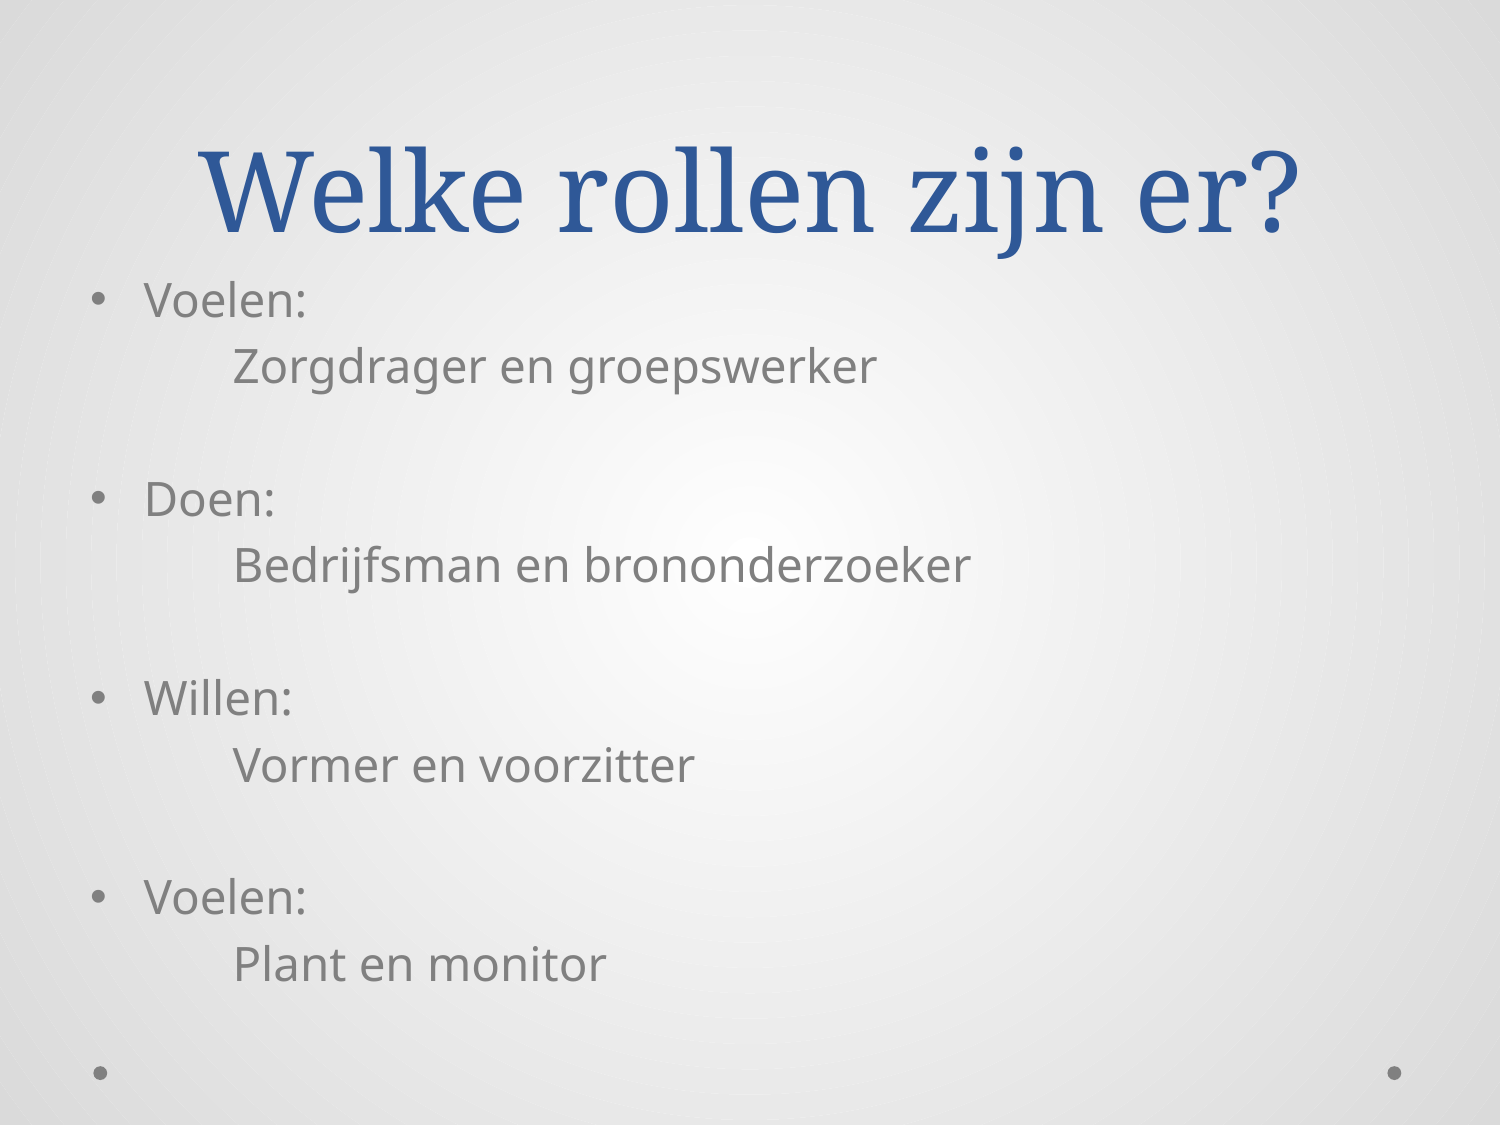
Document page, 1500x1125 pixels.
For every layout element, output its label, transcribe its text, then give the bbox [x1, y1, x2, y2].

list Voelen: Zorgdrager en groepswerker Doen: Bedrijfsman en brononderzoeker Willen: Vormer en voorzitter Voelen: Plant en monitor [75, 262, 1425, 1005]
title Welke rollen zijn er? [75, 0, 1425, 262]
